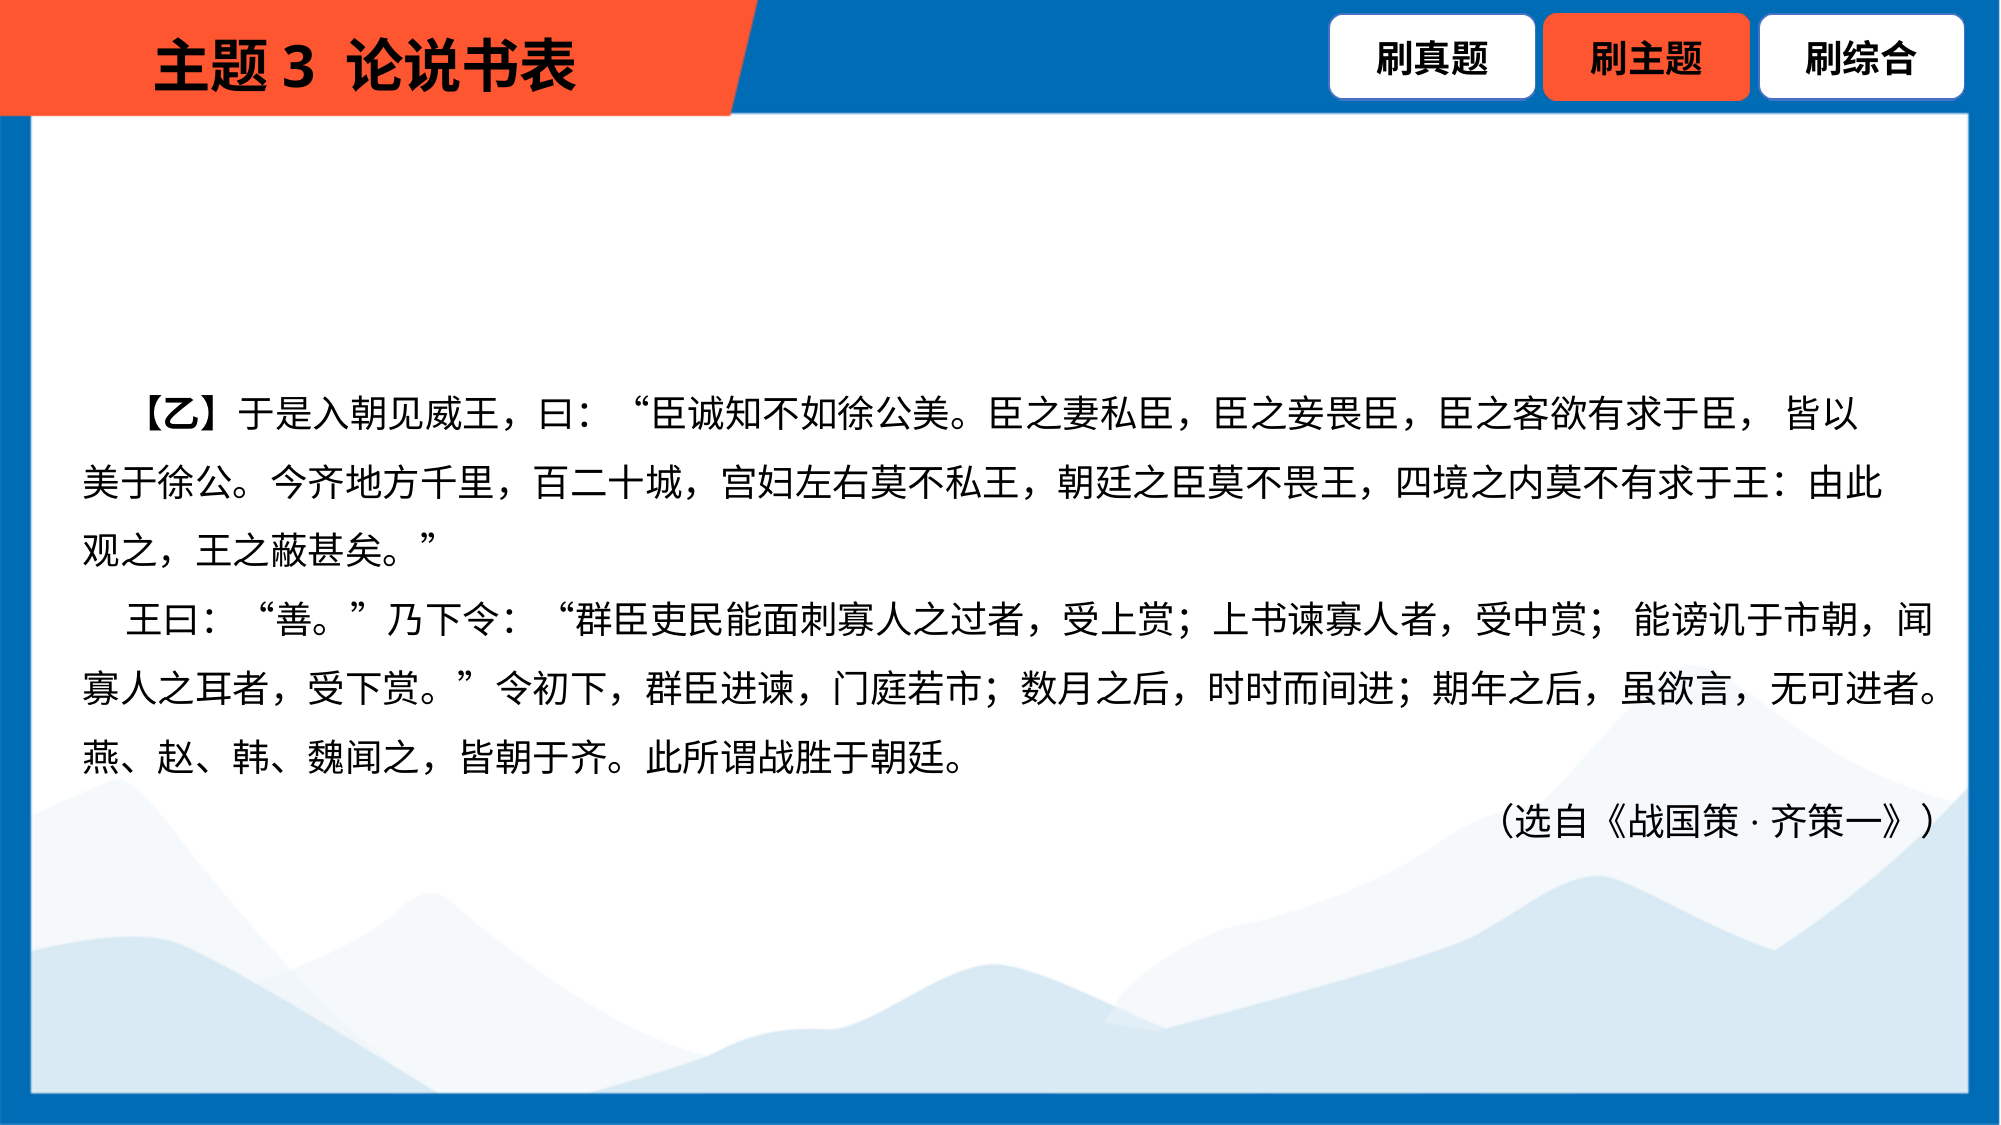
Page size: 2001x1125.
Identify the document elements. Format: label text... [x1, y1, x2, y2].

text_box 【乙】于是入朝见威王，曰：“臣诚知不如徐公美。臣之妻私臣，臣之妾畏臣，臣之客欲有求于臣， 皆以 美于徐公。今齐地方千里，百二十城，宫妇左右莫不私王，朝廷之臣莫不畏王，四境之内莫不有求于王：由此 观之，王之蔽甚矣。” 王曰：“善。”乃下令：“群臣吏民能面刺寡人之过者，受上赏；上书谏寡人者，受中赏； 能谤讥于市朝，闻 寡人之耳者，受下赏。”令初下，群臣进谏，门庭若市；数月之后，时时而间进；期年之后，虽欲言，无可进者。 燕、赵、韩、魏闻之，皆朝于齐。此所谓战胜于朝廷。 （选自《战国策·齐策一》） [82, 366, 1917, 837]
picture [0, 0, 2000, 1125]
